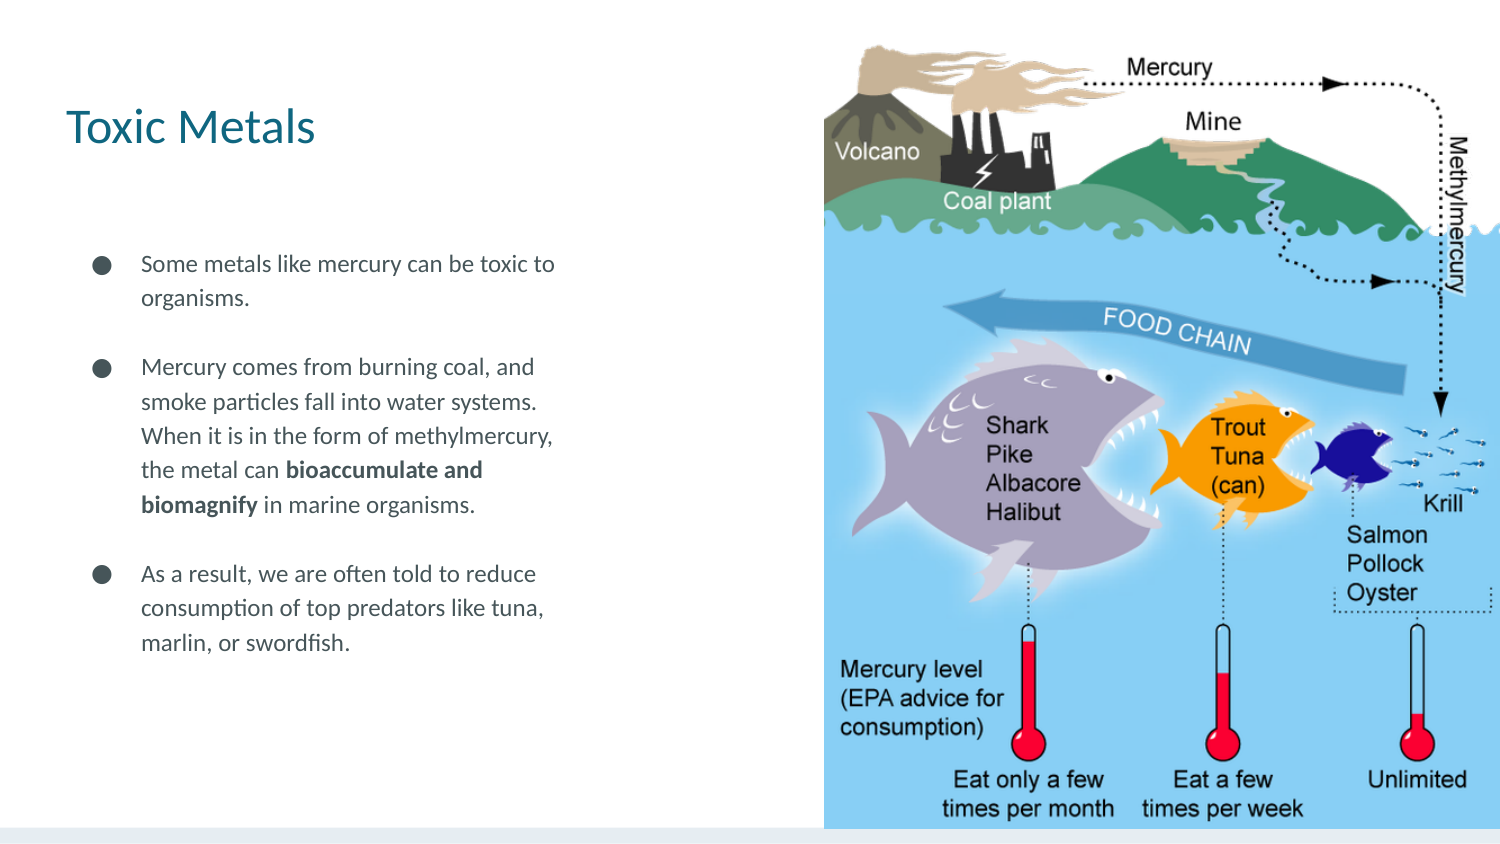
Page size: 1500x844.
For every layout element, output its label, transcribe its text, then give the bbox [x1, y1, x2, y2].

title Toxic Metals [51, 78, 583, 203]
picture [823, 40, 1500, 830]
list Some metals like mercury can be toxic to organisms. Mercury comes from burning coal, and smoke particles fall into water systems. When it is in the form of methylmercury, the metal can bioaccumulate and biomagnify in marine organisms. As a result, we are often told to reduce consumption of top predators like tuna, marlin, or swordfish. [51, 227, 583, 750]
